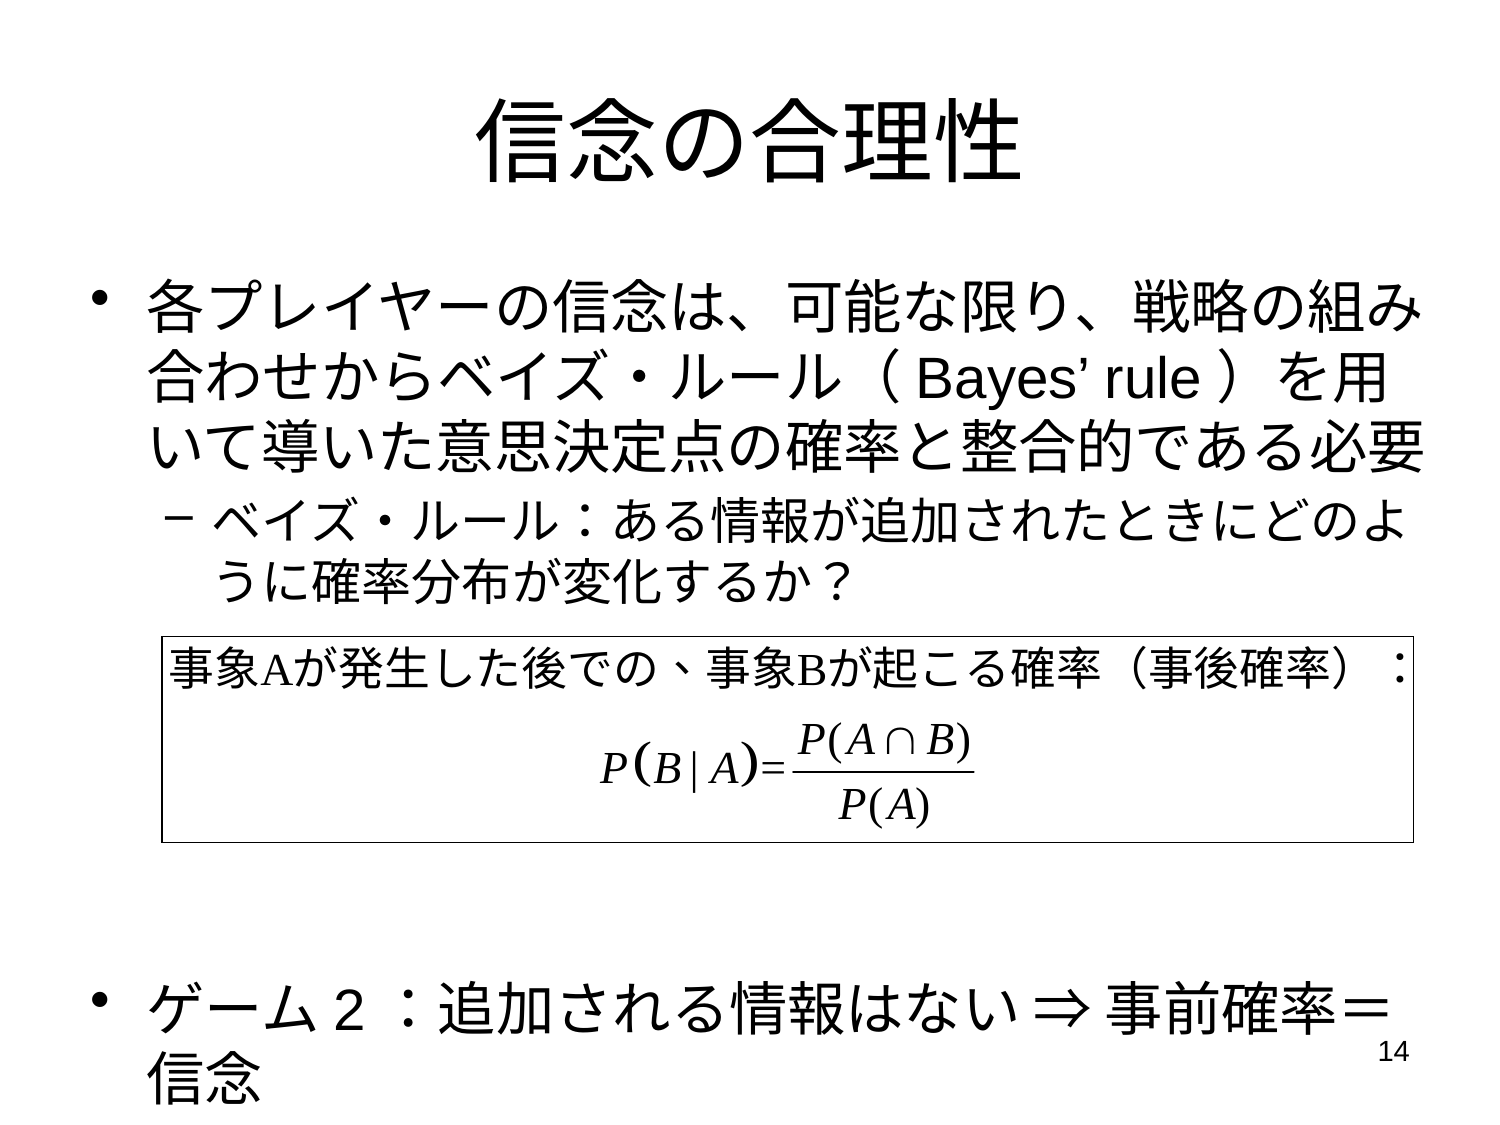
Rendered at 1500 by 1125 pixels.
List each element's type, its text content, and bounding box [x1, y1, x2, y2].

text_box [162, 637, 1414, 842]
list 各プレイヤーの信念は、可能な限り、戦略の組み合わせからベイズ・ルール（Bayes’ rule）を用いて導いた意思決定点の確率と整合的である必要 ベイズ・ルール：ある情報が追加されたときにどのように確率分布が変化するか？ ゲーム2：追加される情報はない ⇒ 事前確率＝信念 [75, 262, 1463, 1050]
title 信念の合理性 [75, 45, 1425, 233]
slide_number 14 [1074, 1050, 1426, 1103]
